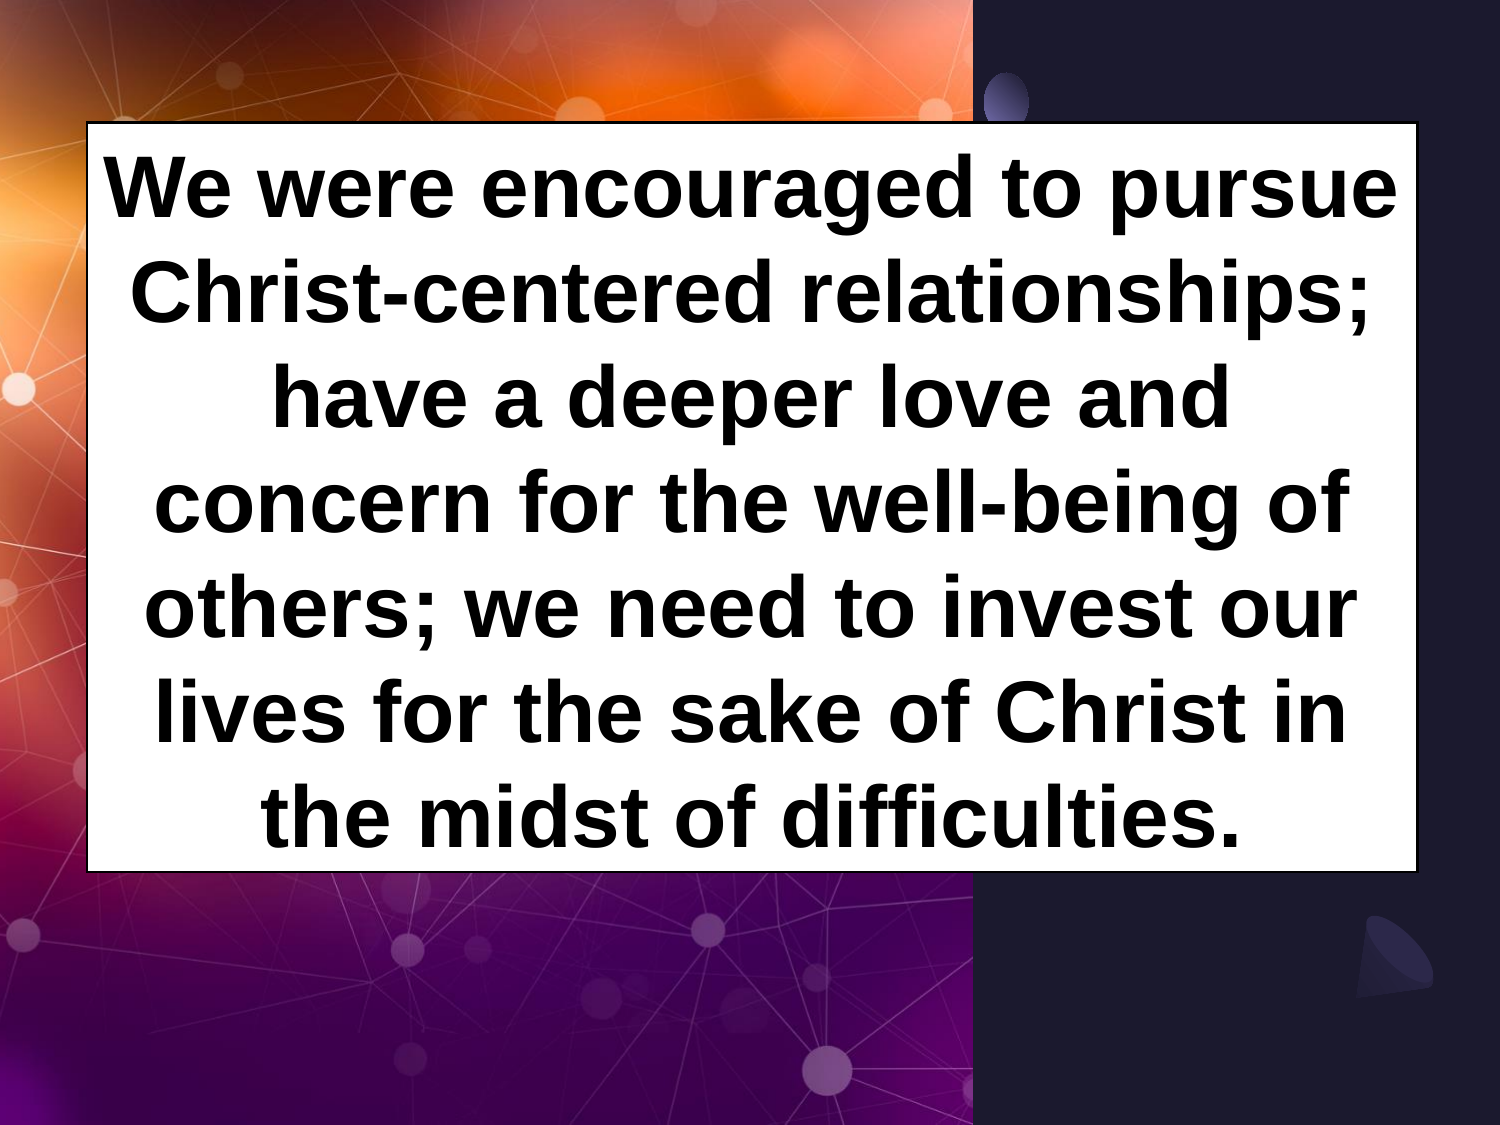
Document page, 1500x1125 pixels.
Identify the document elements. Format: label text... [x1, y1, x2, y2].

picture [0, 0, 973, 1125]
text_box We were encouraged to pursue Christ-centered relationships; have a deeper love and concern for the well-being of others; we need to invest our lives for the sake of Christ in the midst of difficulties. [973, 121, 1419, 873]
